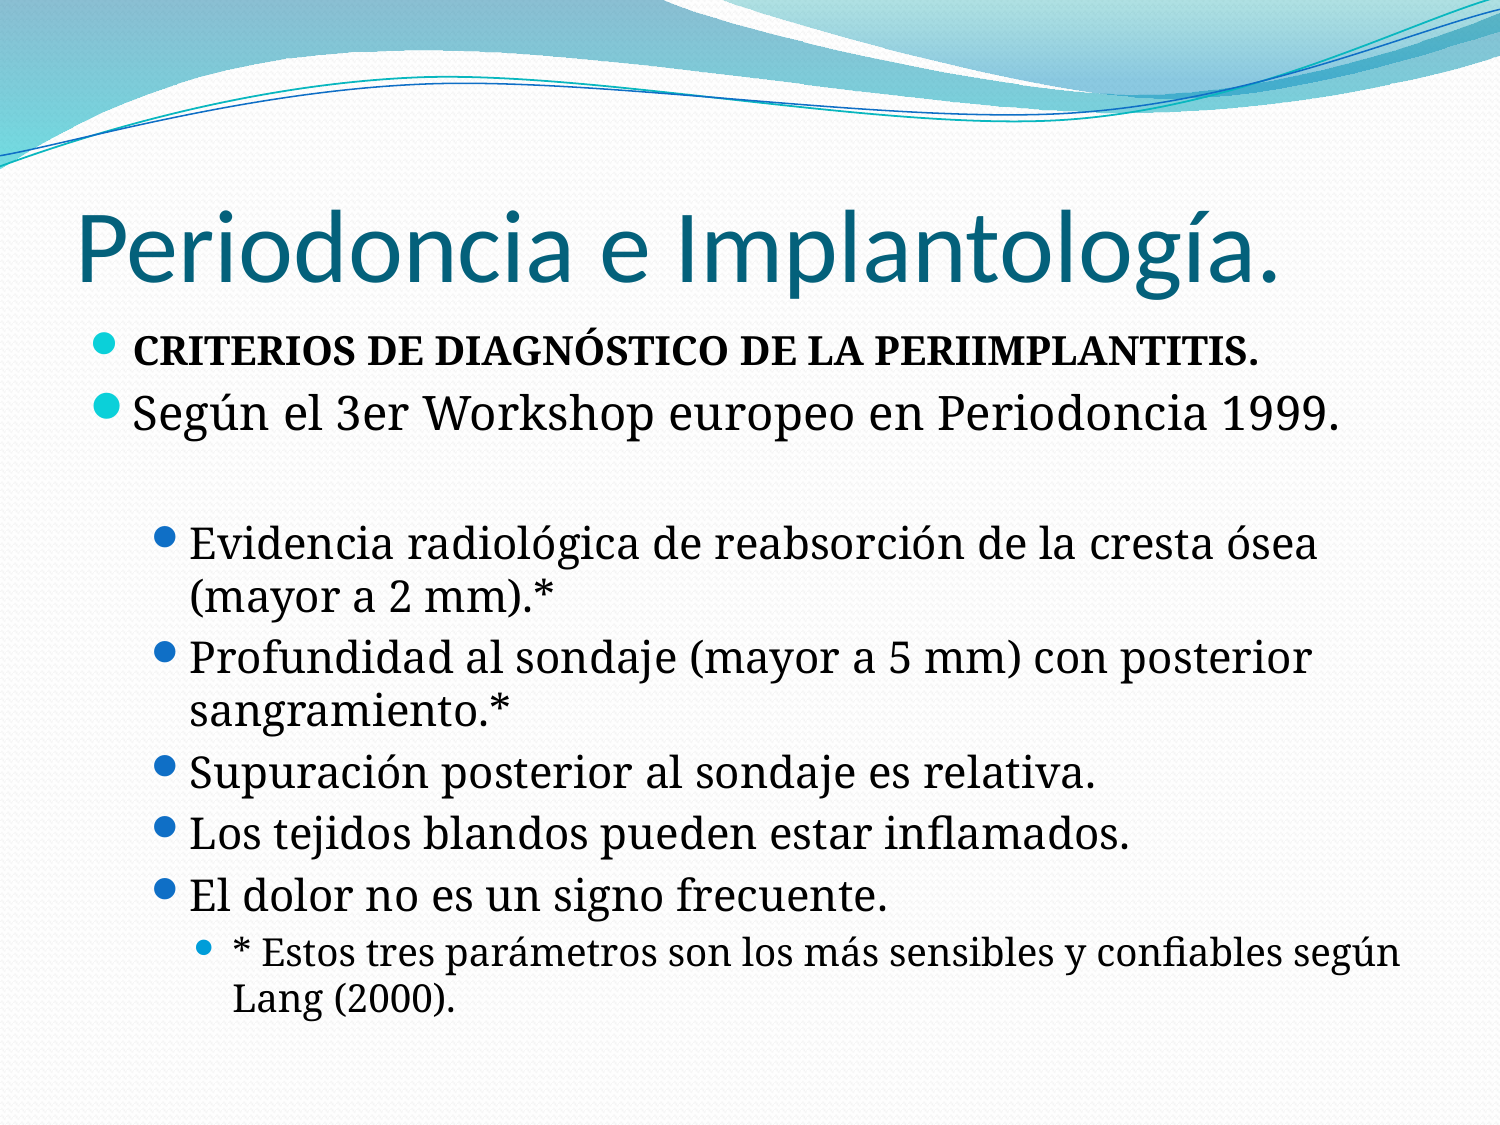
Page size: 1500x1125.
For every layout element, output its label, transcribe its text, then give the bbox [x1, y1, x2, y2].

title Periodoncia e Implantología. [75, 115, 1425, 303]
list CRITERIOS DE DIAGNÓSTICO DE LA PERIIMPLANTITIS. Según el 3er Workshop europeo en Periodoncia 1999. Evidencia radiológica de reabsorción de la cresta ósea (mayor a 2 mm).* Profundidad al sondaje (mayor a 5 mm) con posterior sangramiento.* Supuración posterior al sondaje es relativa. Los tejidos blandos pueden estar inflamados. El dolor no es un signo frecuente. * Estos tres parámetros son los más sensibles y confiables según Lang (2000). [75, 317, 1425, 1038]
